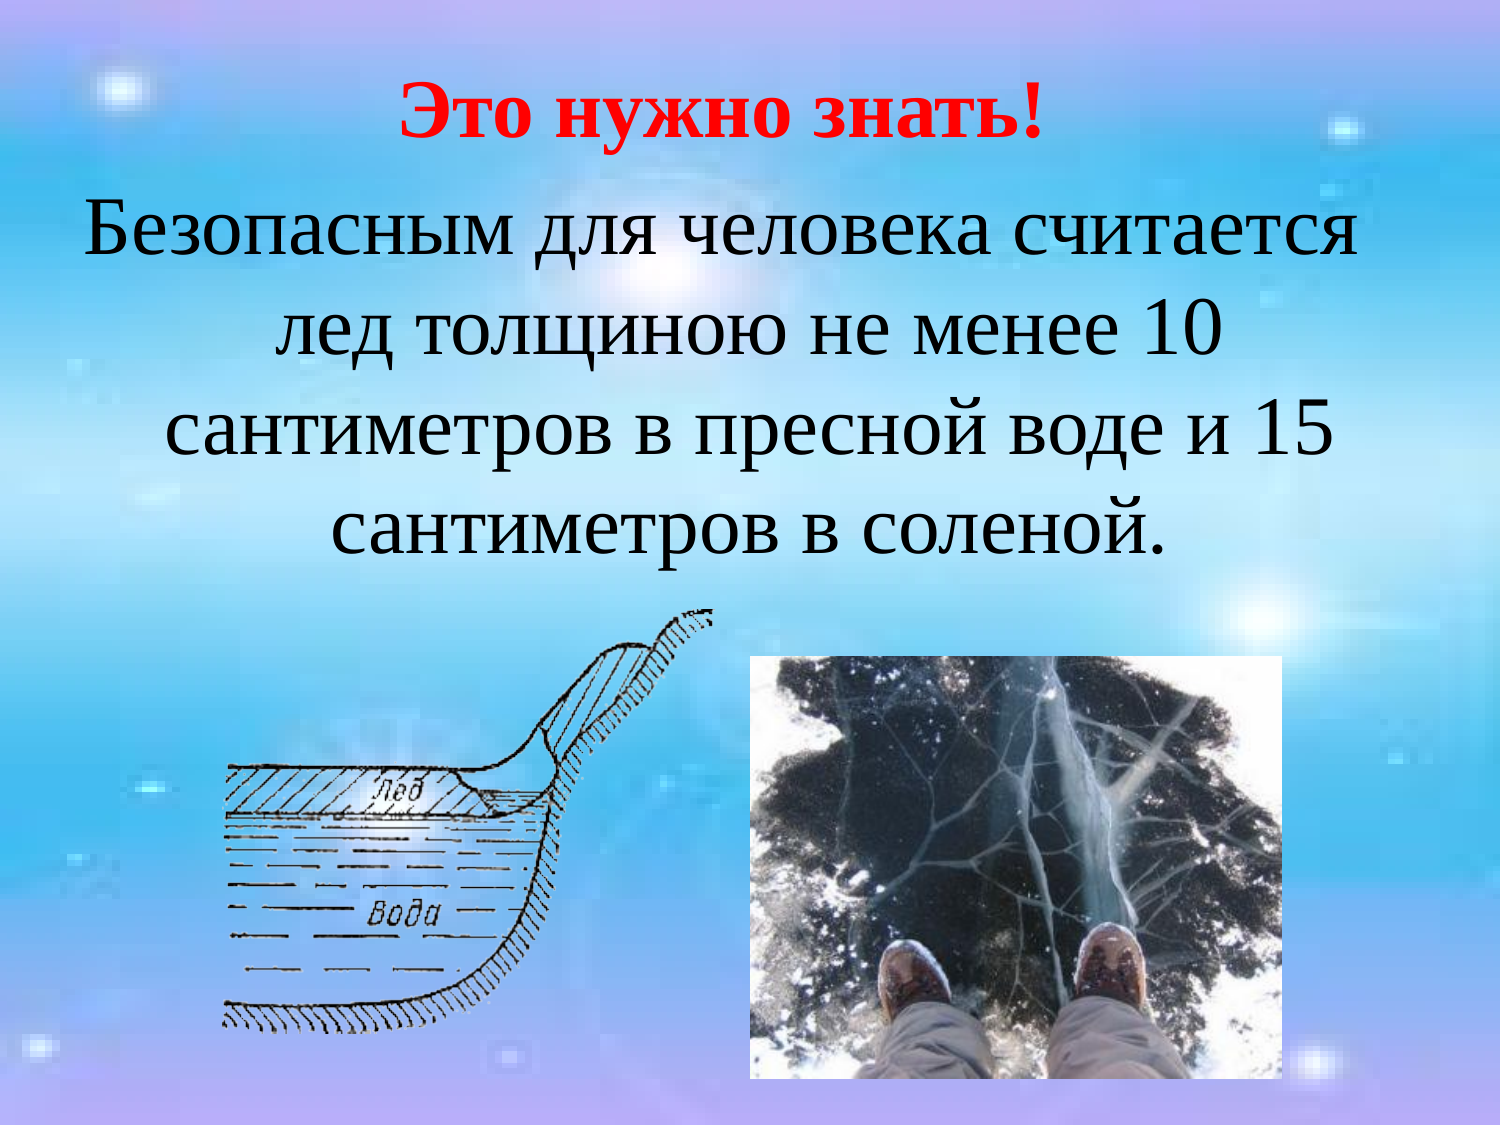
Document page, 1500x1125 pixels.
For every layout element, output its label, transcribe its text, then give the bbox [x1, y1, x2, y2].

picture [0, 0, 1500, 1125]
list Это нужно знать! Безопасным для человека считается лед толщиною не менее 10 сантиметров в пресной воде и 15 сантиметров в соленой. [46, 46, 1397, 797]
